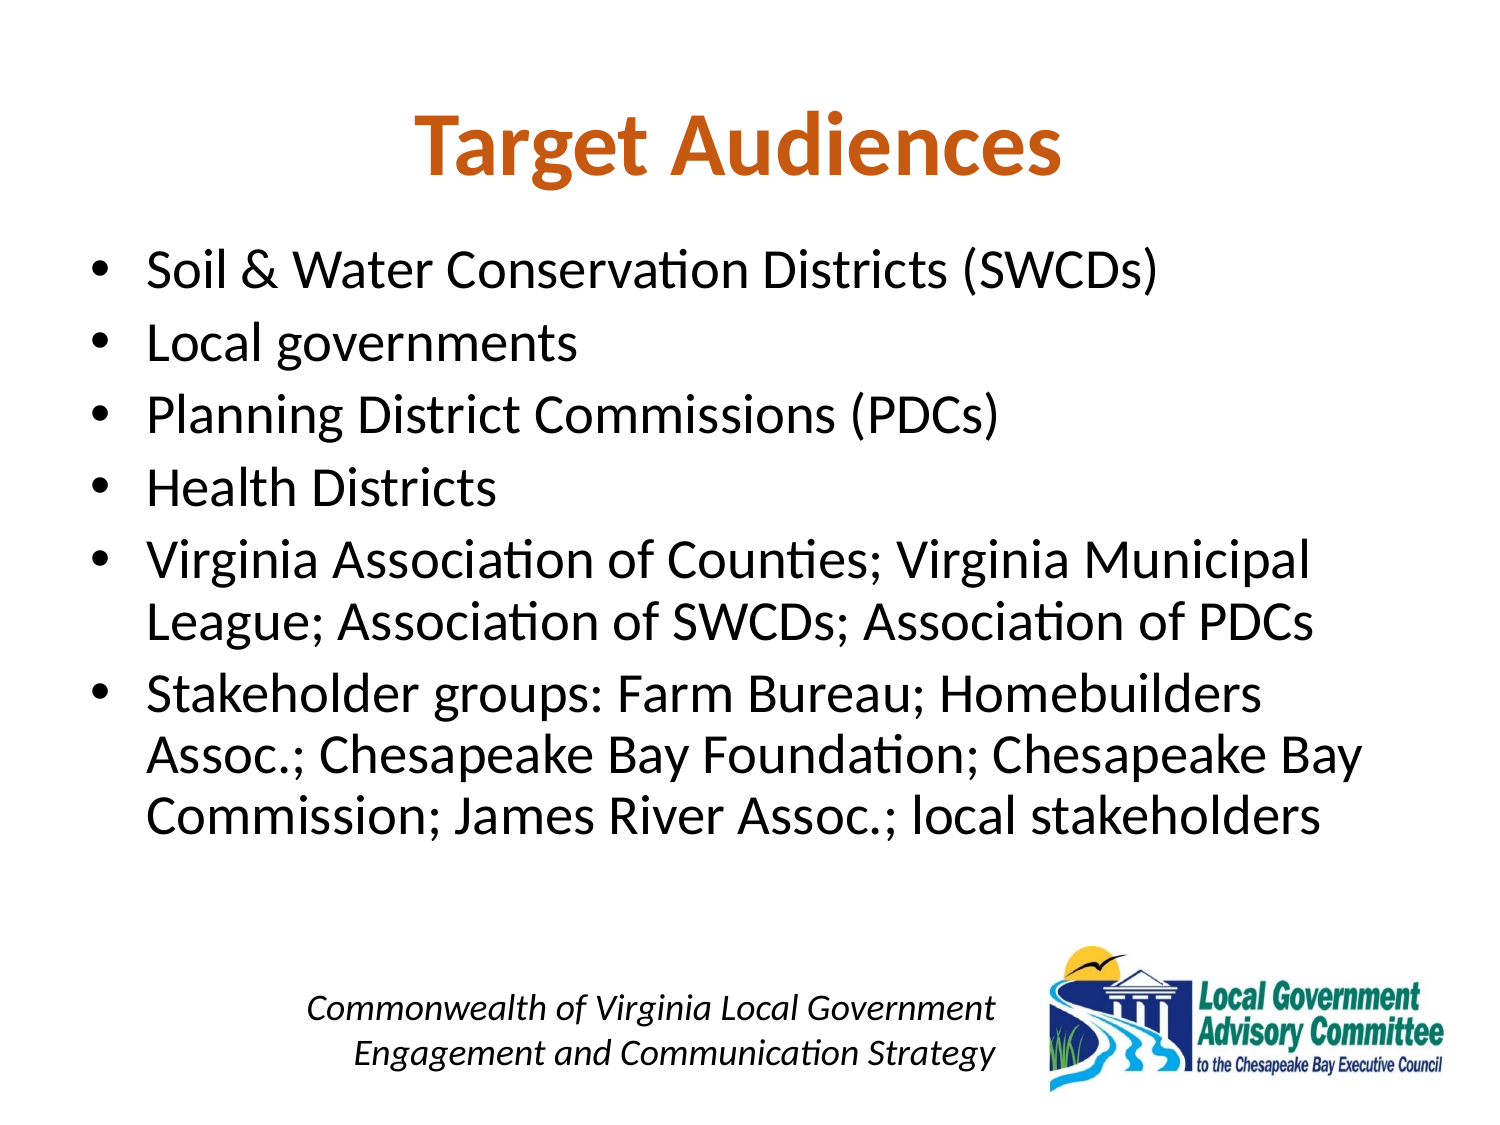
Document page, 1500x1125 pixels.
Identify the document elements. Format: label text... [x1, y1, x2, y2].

text_box Commonwealth of Virginia Local Government Engagement and Communication Strategy [176, 975, 1020, 1081]
picture [1048, 946, 1444, 1092]
list Soil & Water Conservation Districts (SWCDs) Local governments Planning District Commissions (PDCs) Health Districts Virginia Association of Counties; Virginia Municipal League; Association of SWCDs; Association of PDCs Stakeholder groups: Farm Bureau; Homebuilders Assoc.; Chesapeake Bay Foundation; Chesapeake Bay Commission; James River Assoc.; local stakeholders [75, 233, 1425, 942]
title Target Audiences [75, 45, 1425, 233]
